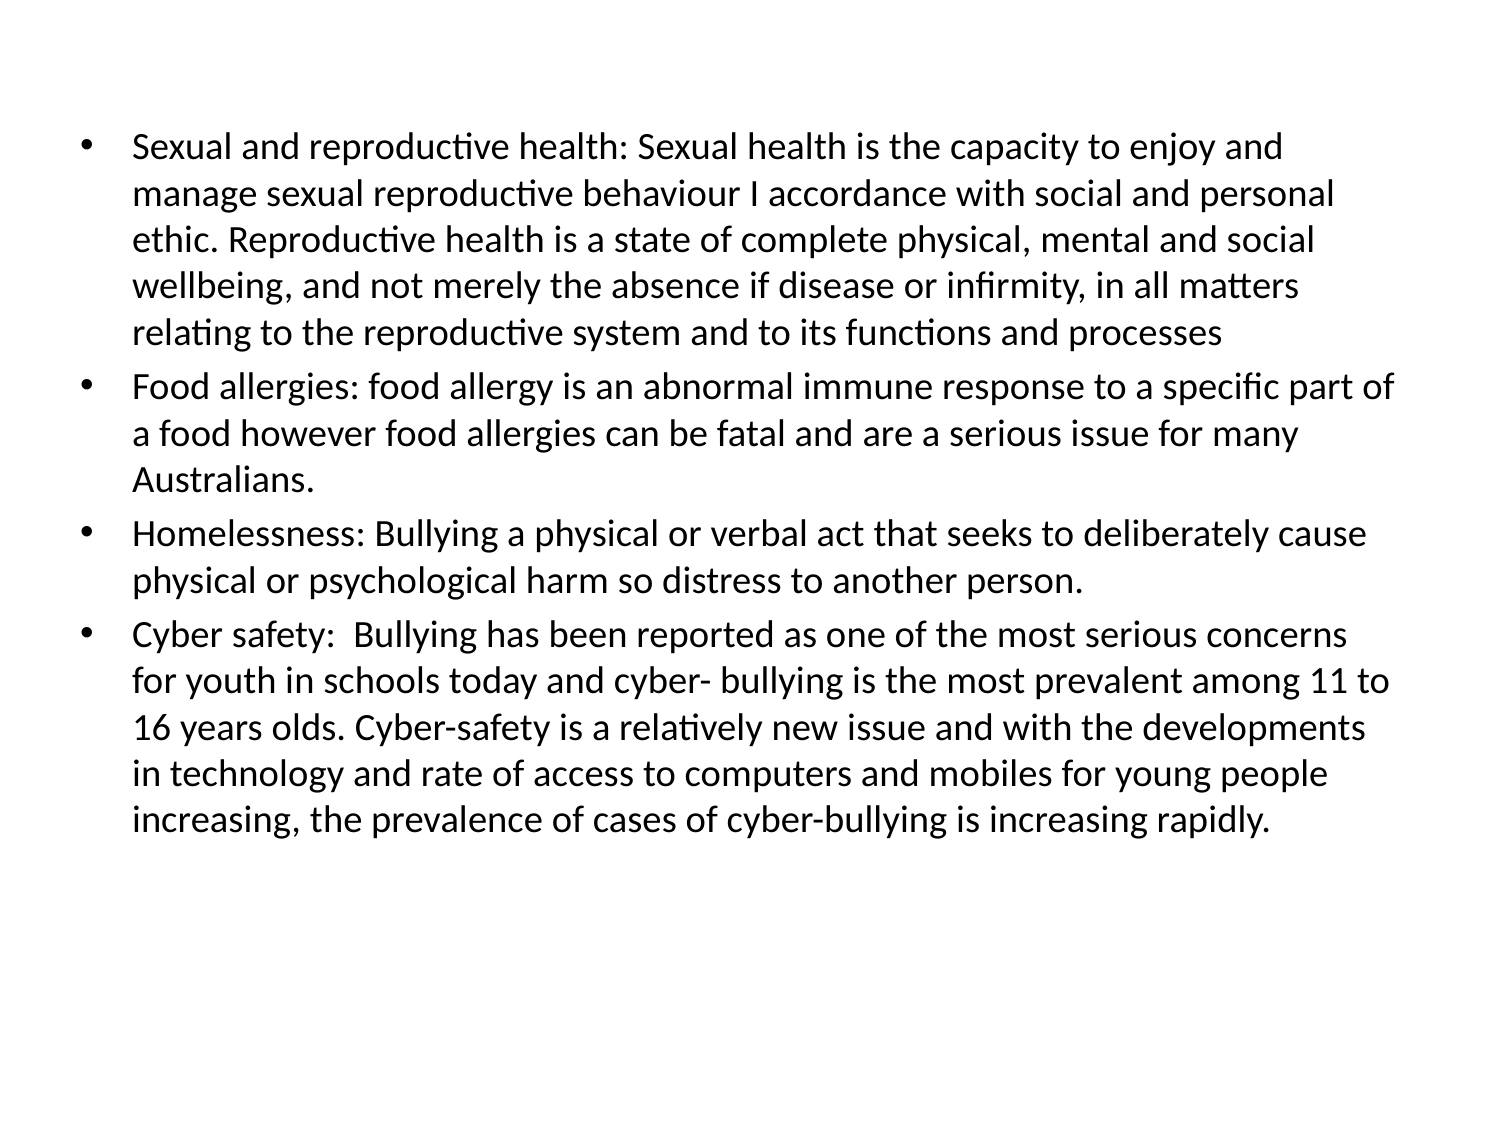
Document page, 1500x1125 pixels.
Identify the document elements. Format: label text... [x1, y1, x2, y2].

list Sexual and reproductive health: Sexual health is the capacity to enjoy and manage sexual reproductive behaviour I accordance with social and personal ethic. Reproductive health is a state of complete physical, mental and social wellbeing, and not merely the absence if disease or infirmity, in all matters relating to the reproductive system and to its functions and processes Food allergies: food allergy is an abnormal immune response to a specific part of a food however food allergies can be fatal and are a serious issue for many Australians. Homelessness: Bullying a physical or verbal act that seeks to deliberately cause physical or psychological harm so distress to another person. Cyber safety: Bullying has been reported as one of the most serious concerns for youth in schools today and cyber- bullying is the most prevalent among 11 to 16 years olds. Cyber-safety is a relatively new issue and with the developments in technology and rate of access to computers and mobiles for young people increasing, the prevalence of cases of cyber-bullying is increasing rapidly. [64, 113, 1415, 857]
